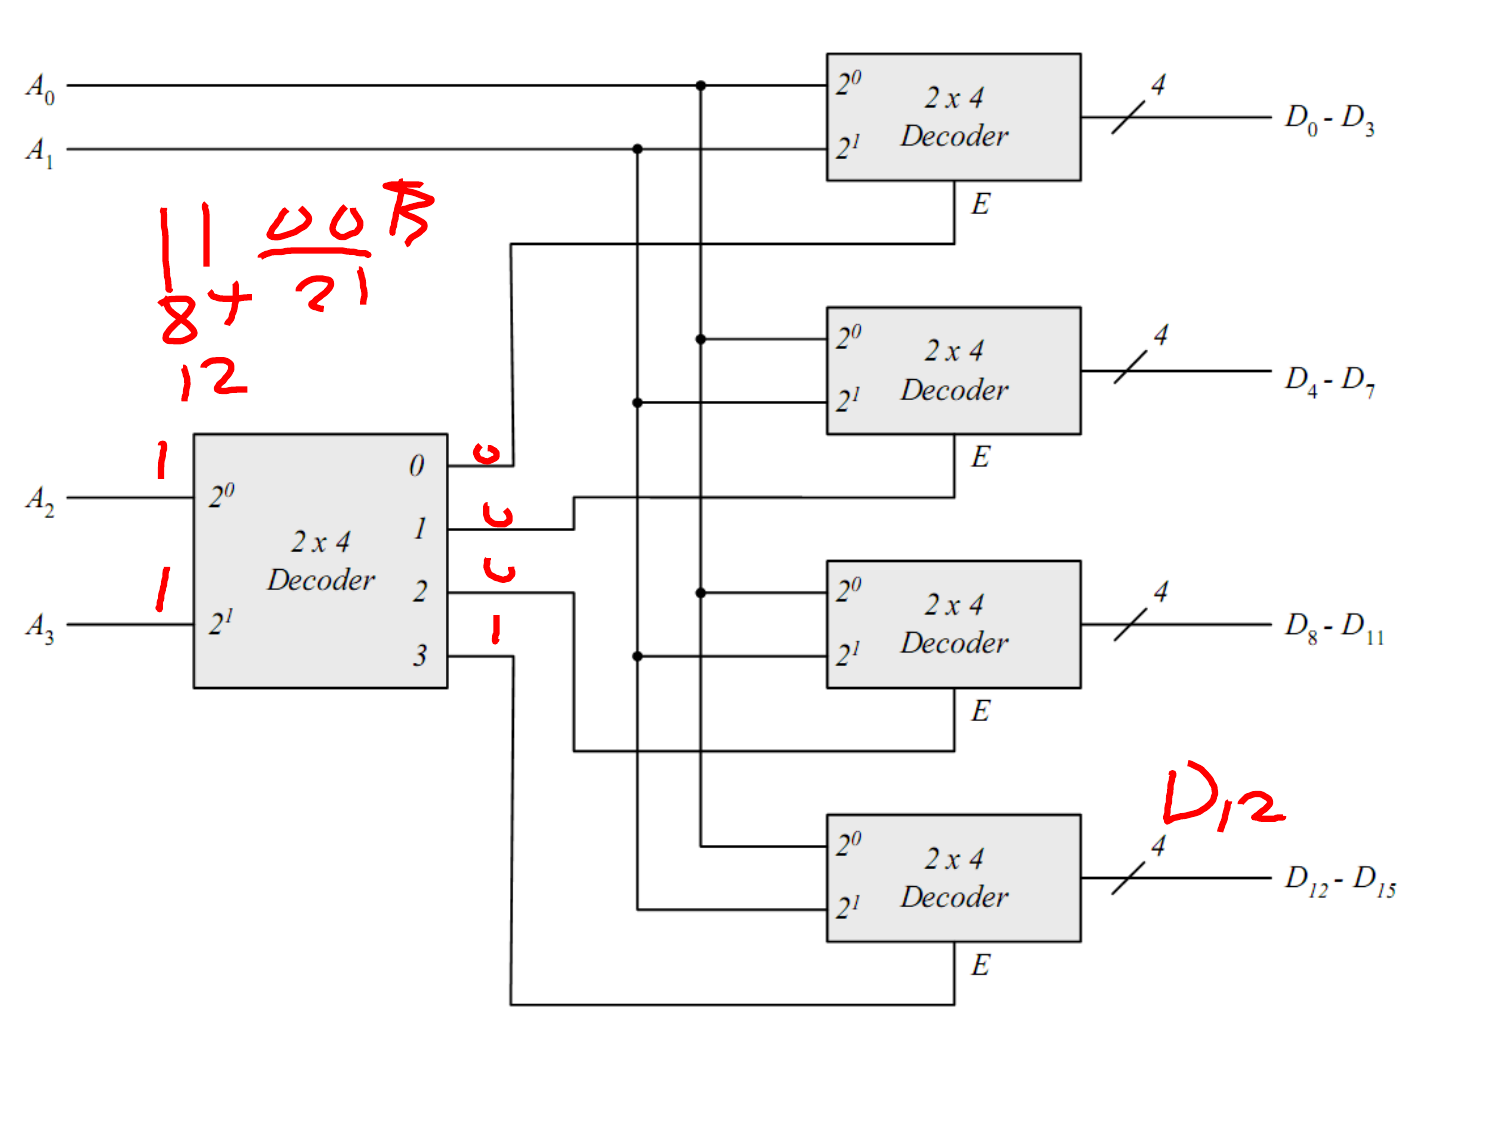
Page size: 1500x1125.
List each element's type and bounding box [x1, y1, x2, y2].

text_box [158, 181, 1284, 833]
picture [0, 24, 1441, 1038]
